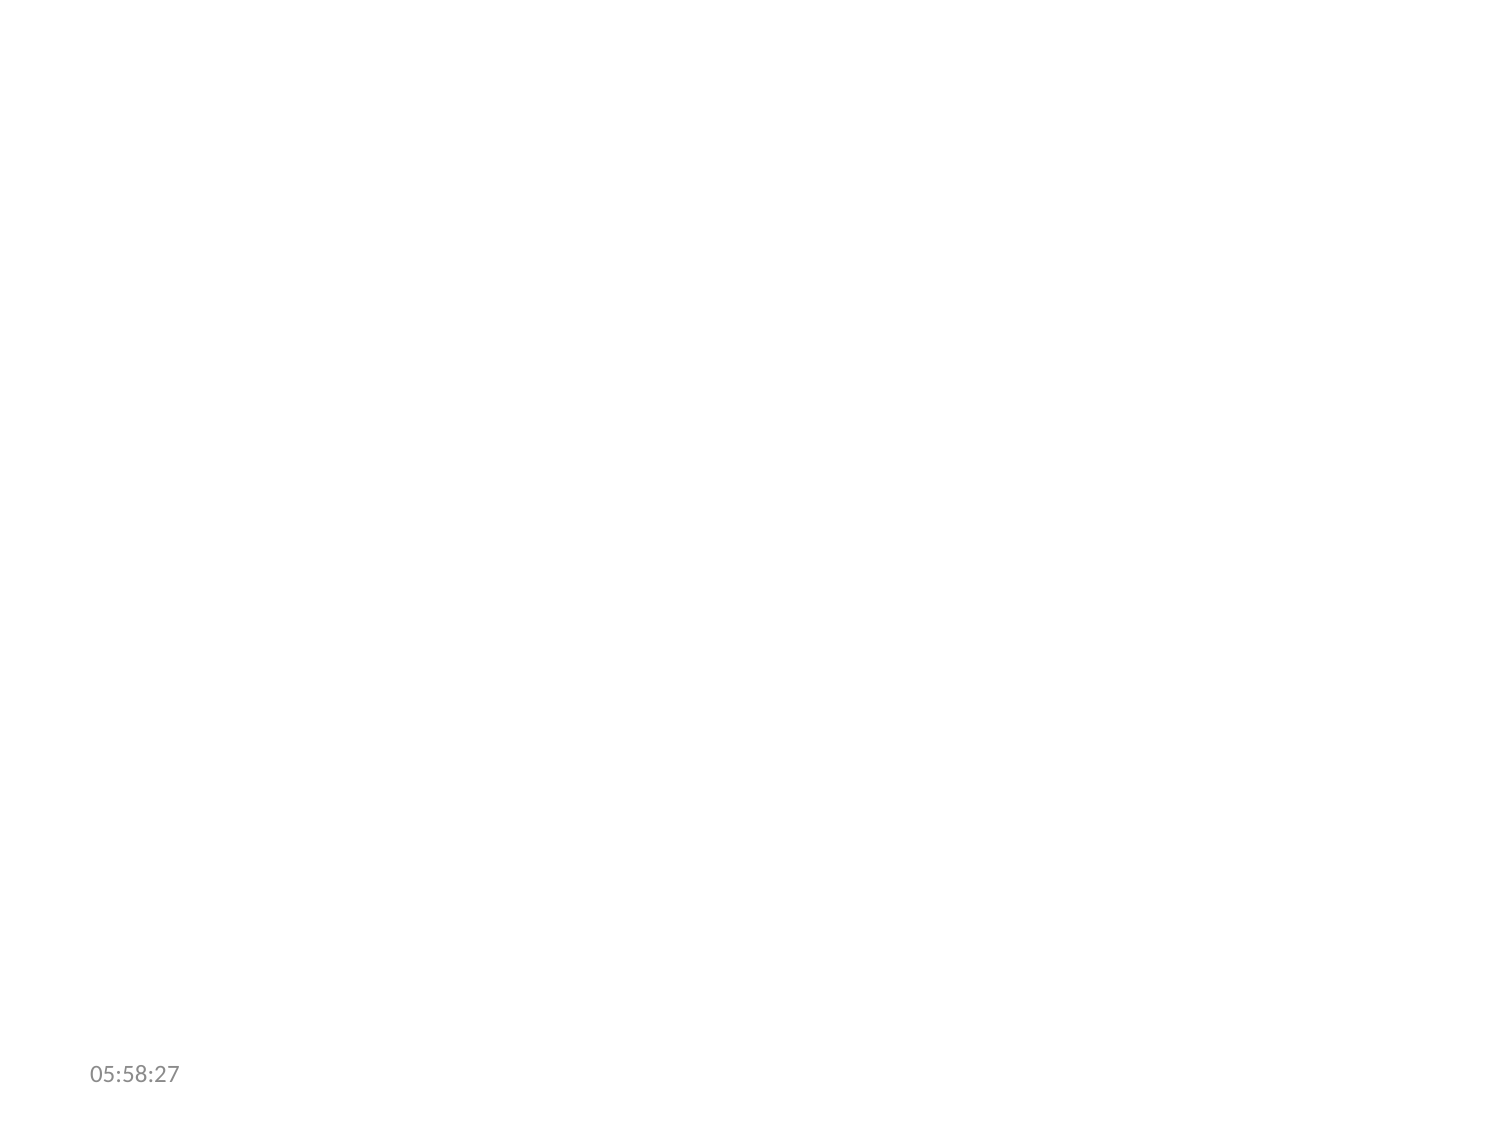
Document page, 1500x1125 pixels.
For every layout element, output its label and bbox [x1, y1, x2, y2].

slide_number [75, 1042, 425, 1103]
